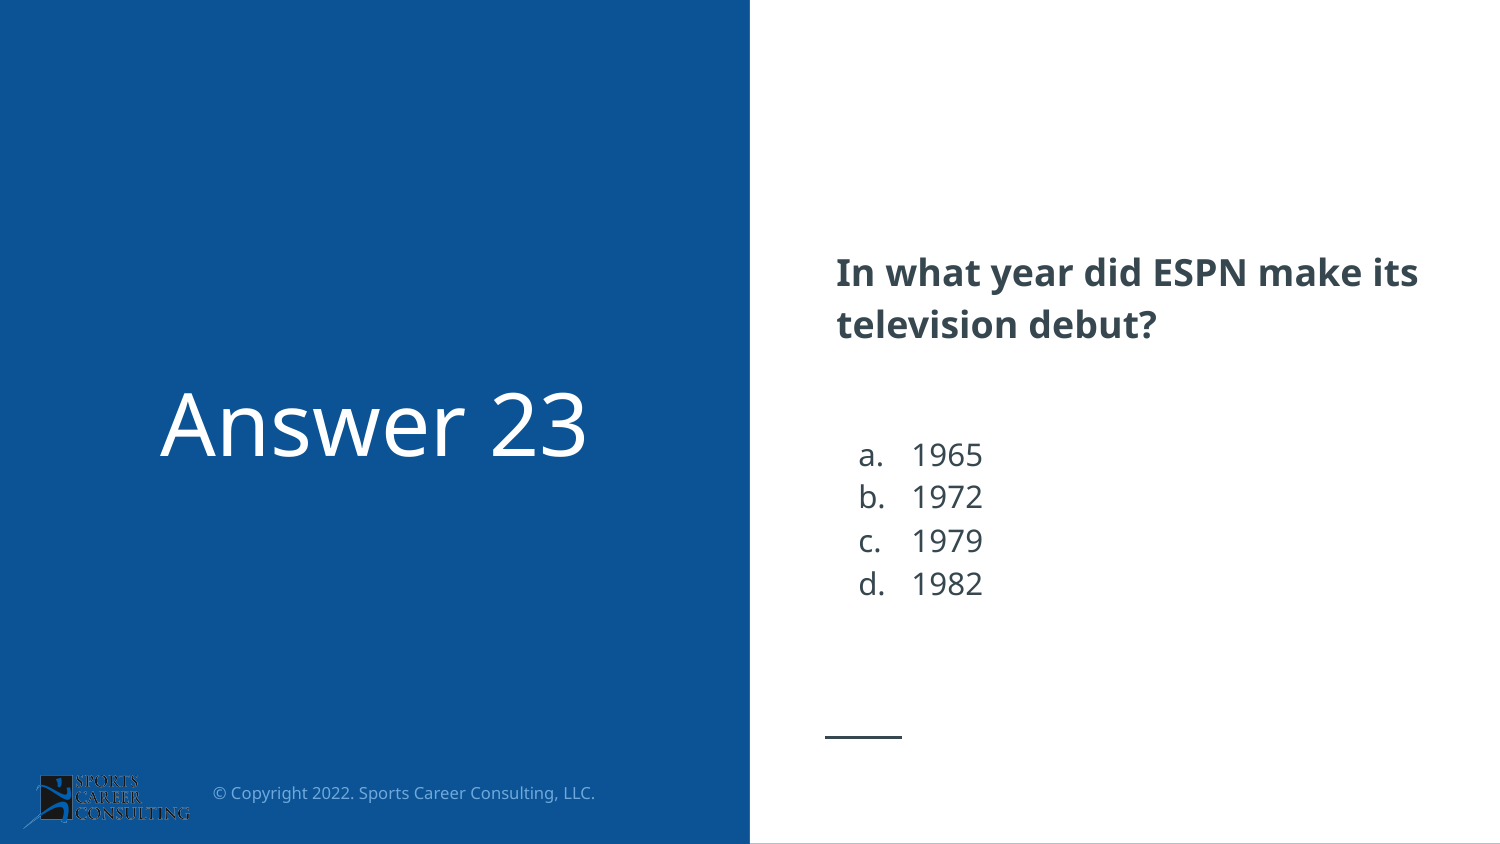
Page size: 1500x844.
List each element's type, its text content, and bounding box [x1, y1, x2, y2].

picture [22, 774, 190, 829]
list In what year did ESPN make its television debut? 1965 1972 1979 1982 [821, 118, 1466, 725]
text_box © Copyright 2022. Sports Career Consulting, LLC. [197, 767, 750, 838]
title Answer 23 [43, 298, 708, 546]
